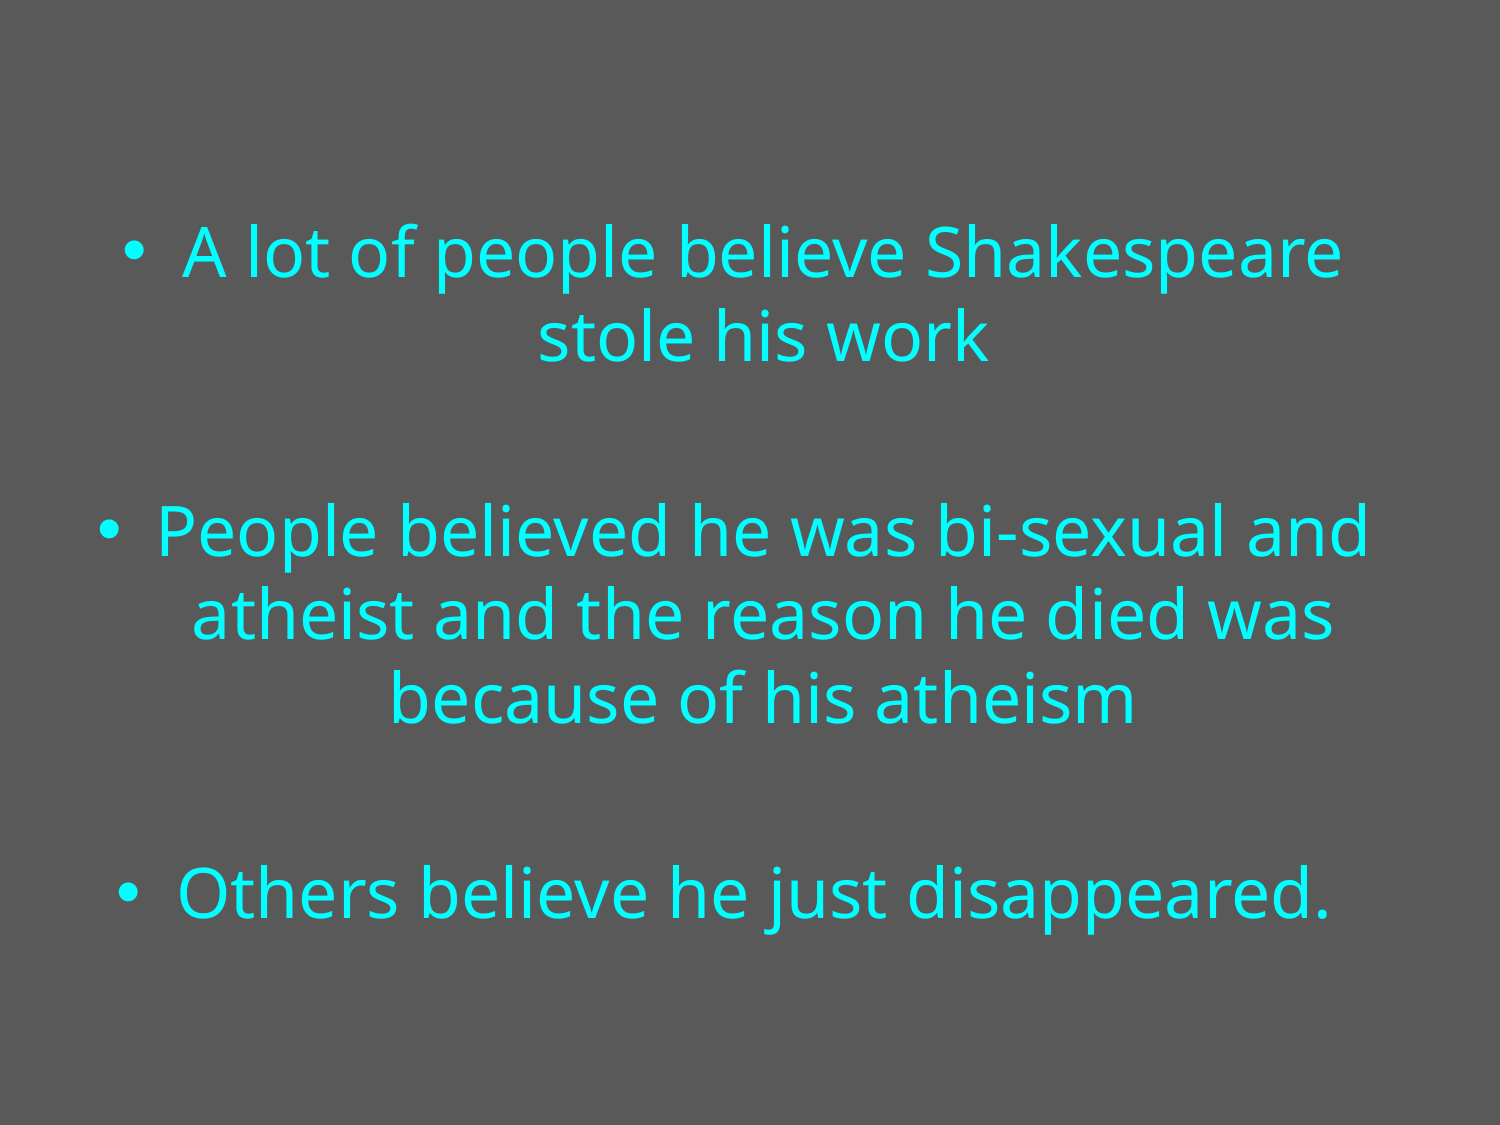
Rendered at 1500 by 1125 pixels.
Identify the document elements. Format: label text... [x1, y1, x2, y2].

list A lot of people believe Shakespeare stole his work People believed he was bi-sexual and atheist and the reason he died was because of his atheism Others believe he just disappeared. [62, 200, 1413, 943]
